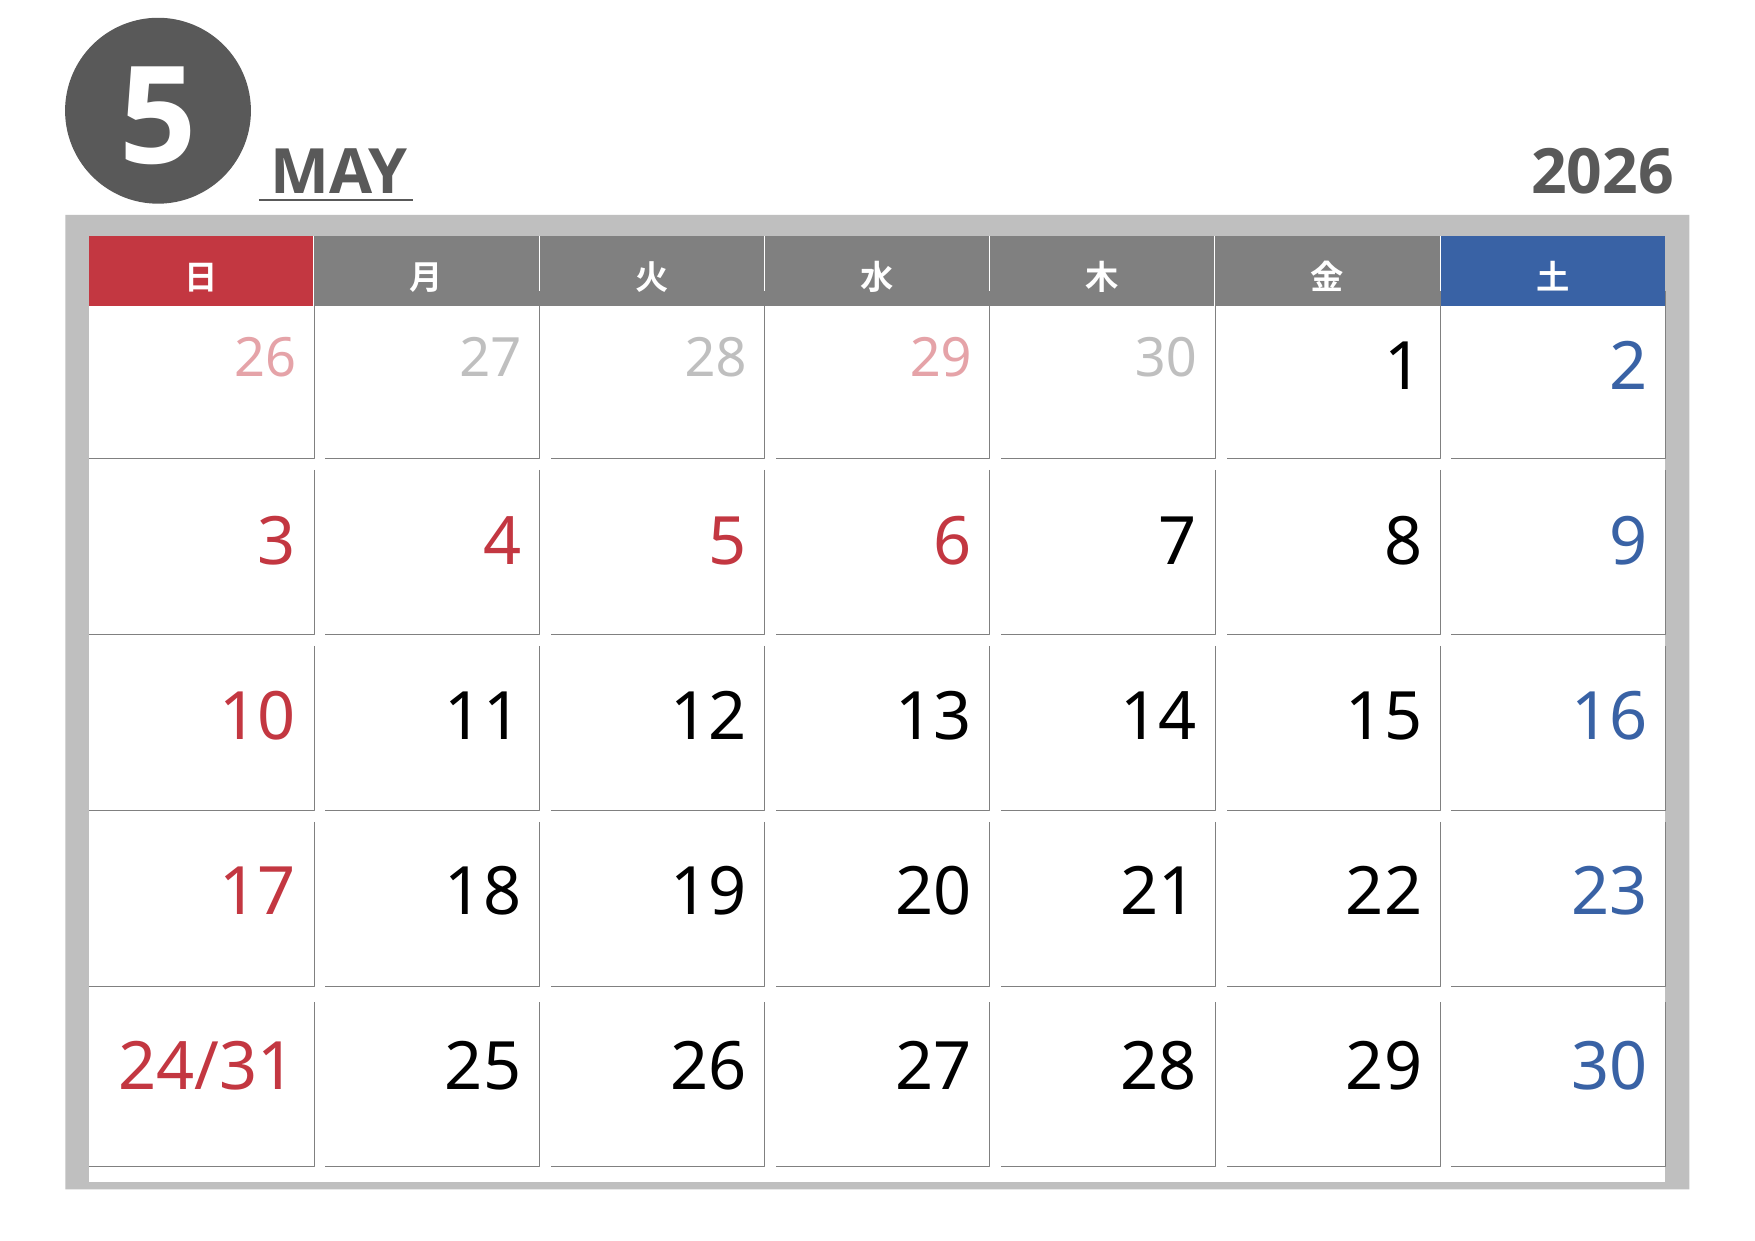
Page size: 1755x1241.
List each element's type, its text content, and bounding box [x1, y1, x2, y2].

table_header 金 [1215, 236, 1440, 286]
table_header 木 [990, 236, 1214, 286]
table_header 土 [1441, 236, 1665, 288]
table_header 水 [765, 236, 989, 286]
table_header 月 [314, 236, 539, 286]
text_box [64, 213, 1691, 1191]
text_box 5 [104, 21, 212, 199]
text_box MAY [255, 124, 559, 215]
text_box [88, 290, 1666, 1167]
table_header 日 [89, 236, 313, 288]
table_header 火 [540, 236, 764, 286]
